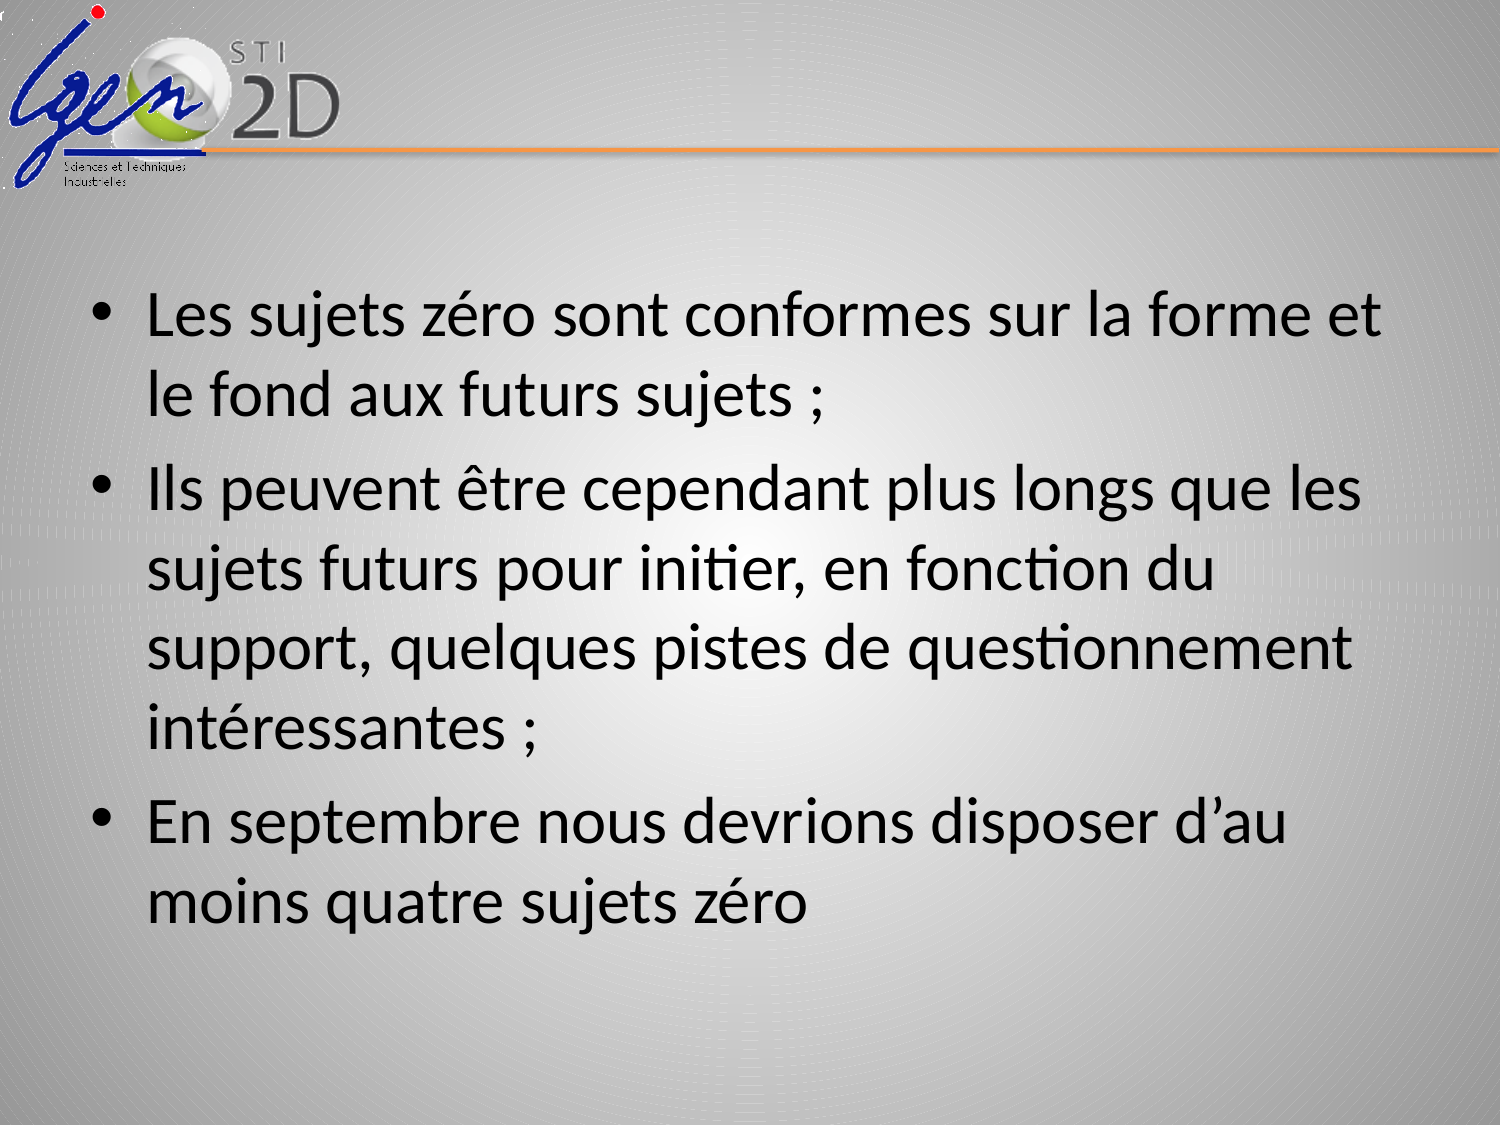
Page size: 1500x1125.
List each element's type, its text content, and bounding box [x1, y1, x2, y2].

picture [197, 147, 204, 159]
list Les sujets zéro sont conformes sur la forme et le fond aux futurs sujets ; Ils peuvent être cependant plus longs que les sujets futurs pour initier, en fonction du support, quelques pistes de questionnement intéressantes ; En septembre nous devrions disposer d’au moins quatre sujets zéro [74, 262, 1426, 1006]
picture [0, 4, 343, 192]
